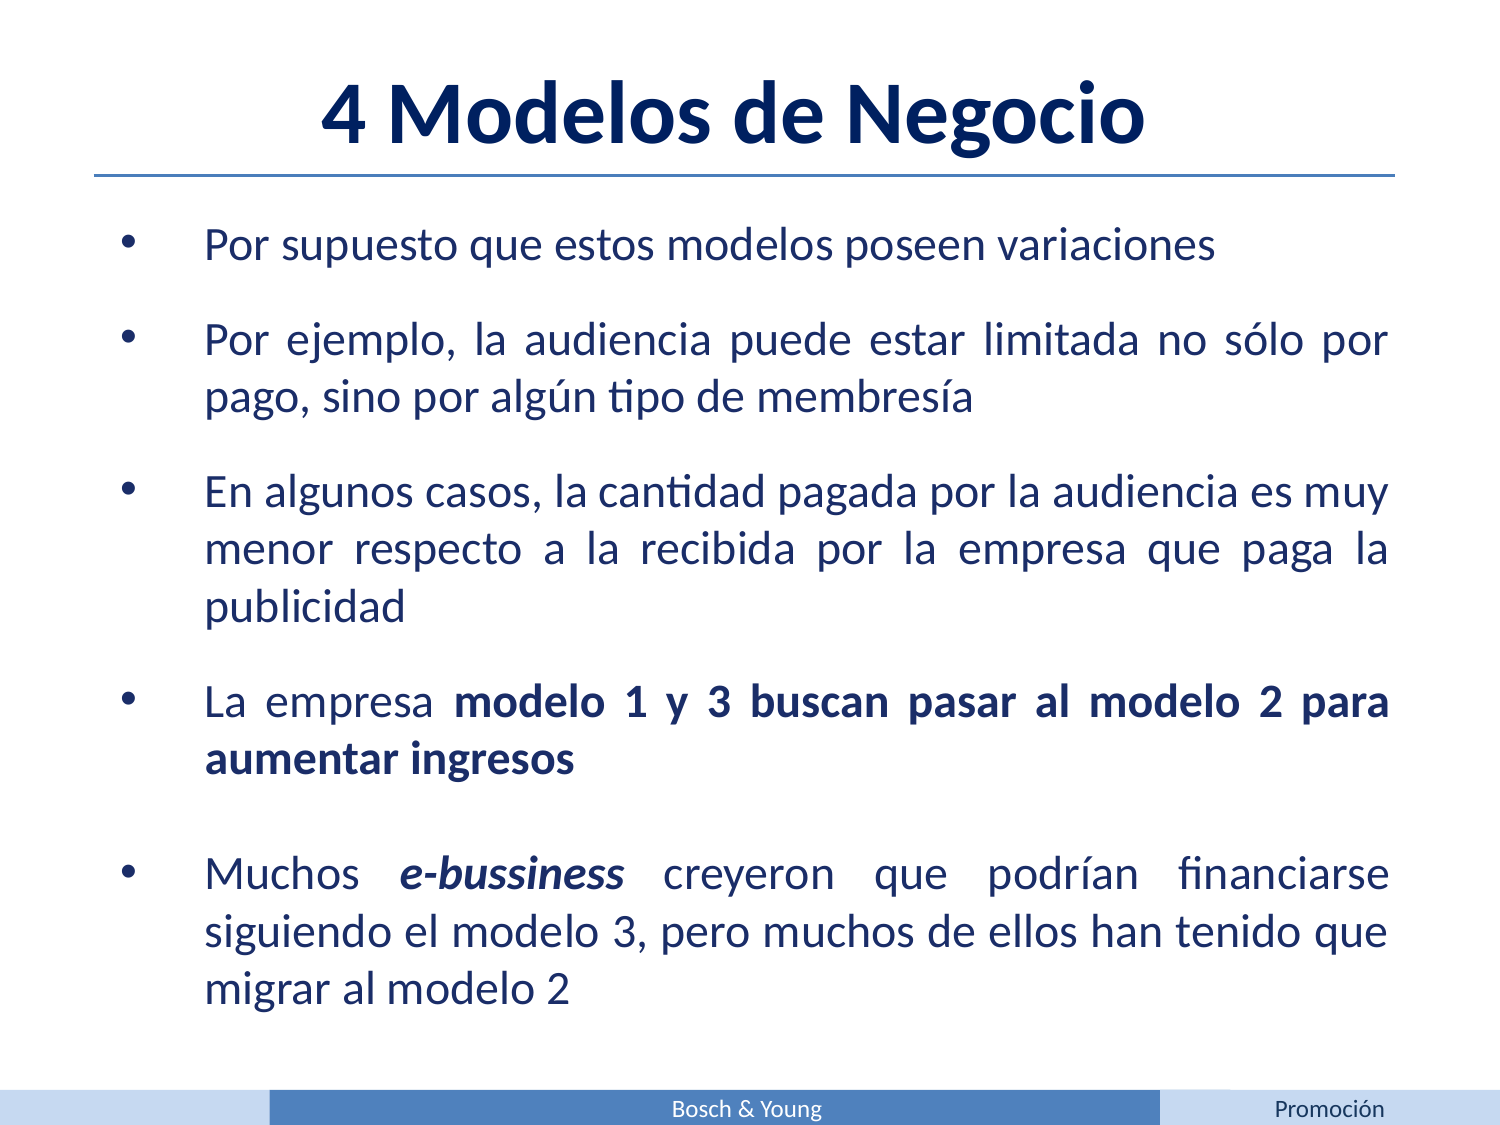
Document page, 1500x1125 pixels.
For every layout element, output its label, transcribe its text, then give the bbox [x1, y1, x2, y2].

text_box Promoción [1158, 1088, 1500, 1125]
text_box Bosch & Young [272, 1088, 1158, 1125]
text_box Por supuesto que estos modelos poseen variaciones Por ejemplo, la audiencia puede estar limitada no sólo por pago, sino por algún tipo de membresía En algunos casos, la cantidad pagada por la audiencia es muy menor respecto a la recibida por la empresa que paga la publicidad La empresa modelo 1 y 3 buscan pasar al modelo 2 para aumentar ingresos Muchos e-bussiness creyeron que podrían financiarse siguiendo el modelo 3, pero muchos de ellos han tenido que migrar al modelo 2 [105, 205, 1407, 1022]
text_box 4 Modelos de Negocio [58, 46, 1430, 170]
text_box [0, 1088, 272, 1125]
